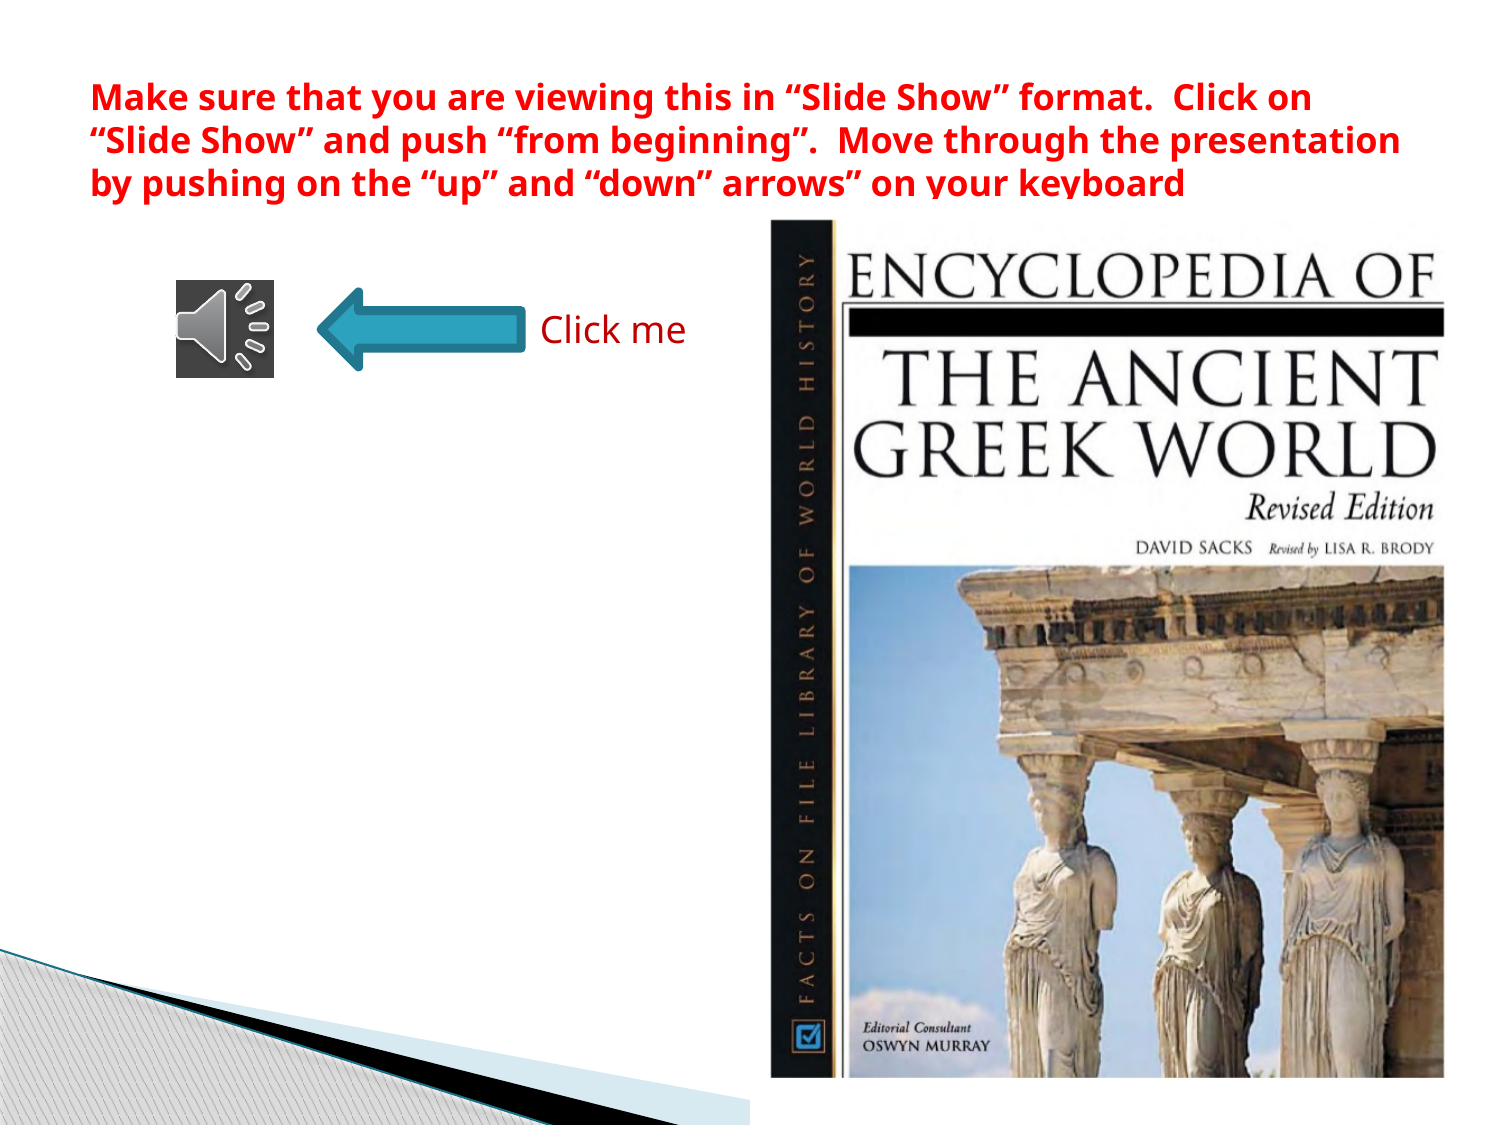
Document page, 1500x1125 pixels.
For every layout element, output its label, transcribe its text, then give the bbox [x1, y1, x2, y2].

picture [749, 199, 1465, 1125]
title Make sure that you are viewing this in “Slide Show” format. Click on “Slide Show” and push “from beginning”. Move through the presentation by pushing on the “up” and “down” arrows” on your keyboard [75, 45, 1425, 233]
text_box Click me [525, 299, 725, 359]
text_box [316, 287, 526, 372]
picture [174, 279, 276, 380]
